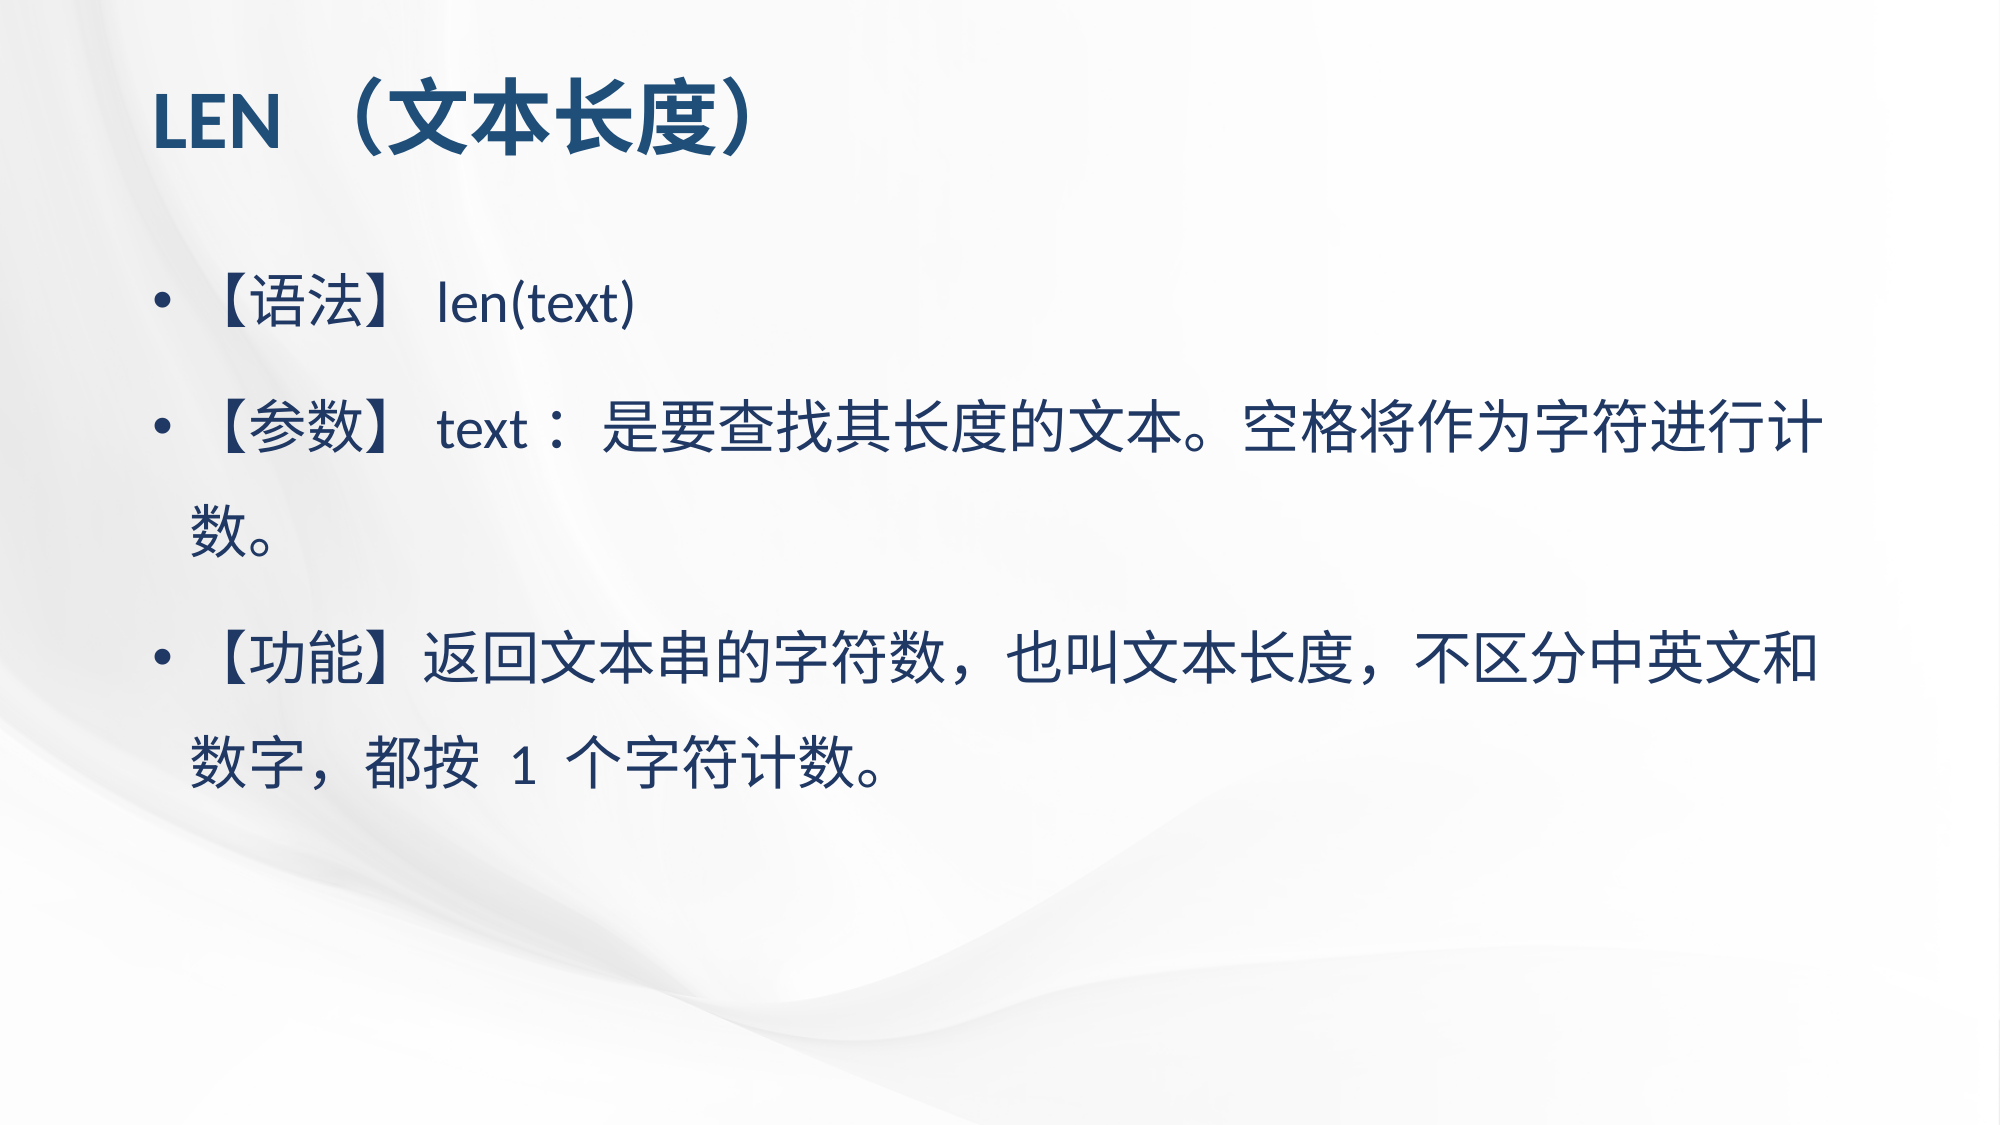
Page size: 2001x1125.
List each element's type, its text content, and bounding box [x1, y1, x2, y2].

title LEN（文本长度） [137, 59, 1863, 184]
list 【语法】len(text) 【参数】text：是要查找其长度的文本。空格将作为字符进行计数。 【功能】返回文本串的字符数，也叫文本长度，不区分中英文和数字，都按 1 个字符计数。 [137, 222, 1863, 1043]
